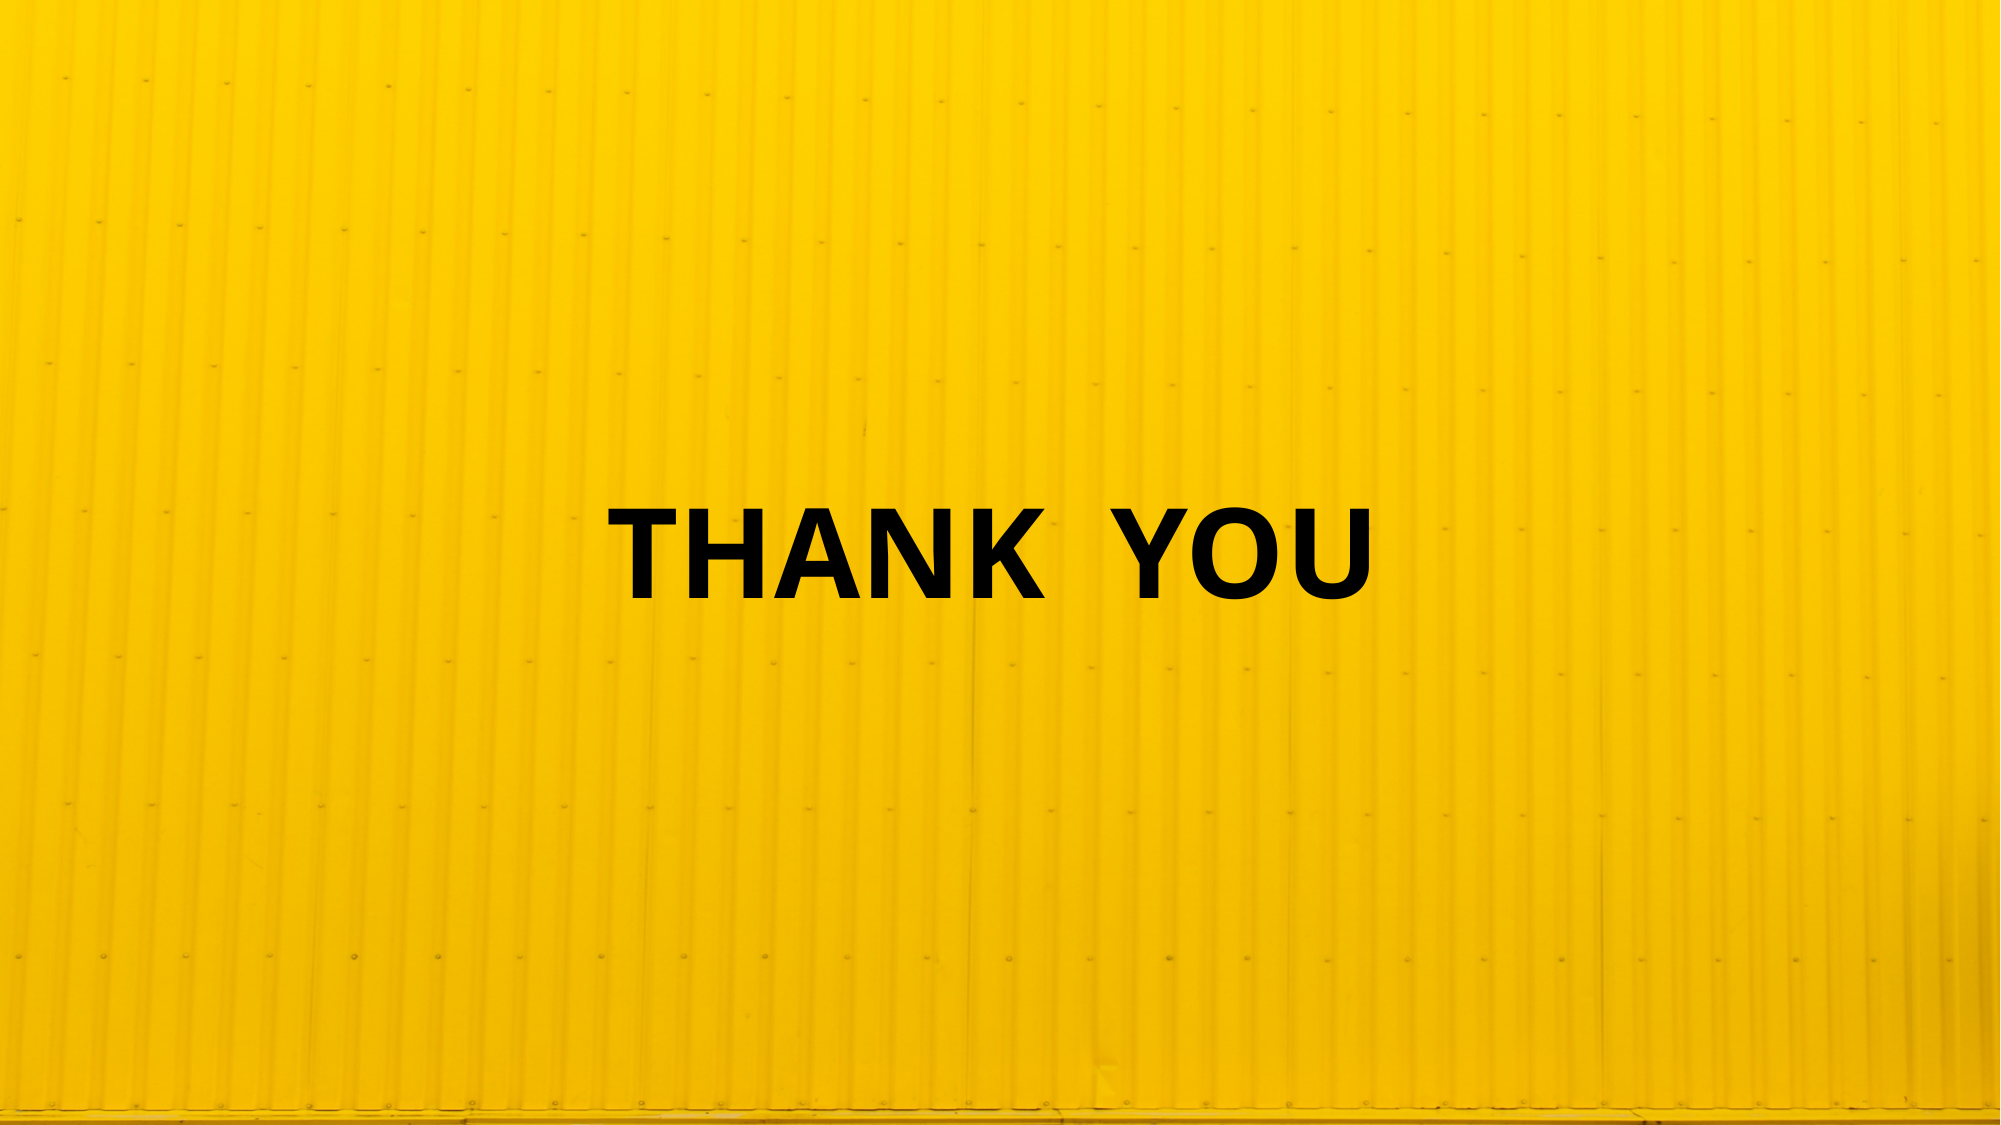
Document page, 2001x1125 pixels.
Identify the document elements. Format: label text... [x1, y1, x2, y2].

text_box THANK YOU [507, 466, 1492, 632]
picture [0, 0, 2001, 1125]
